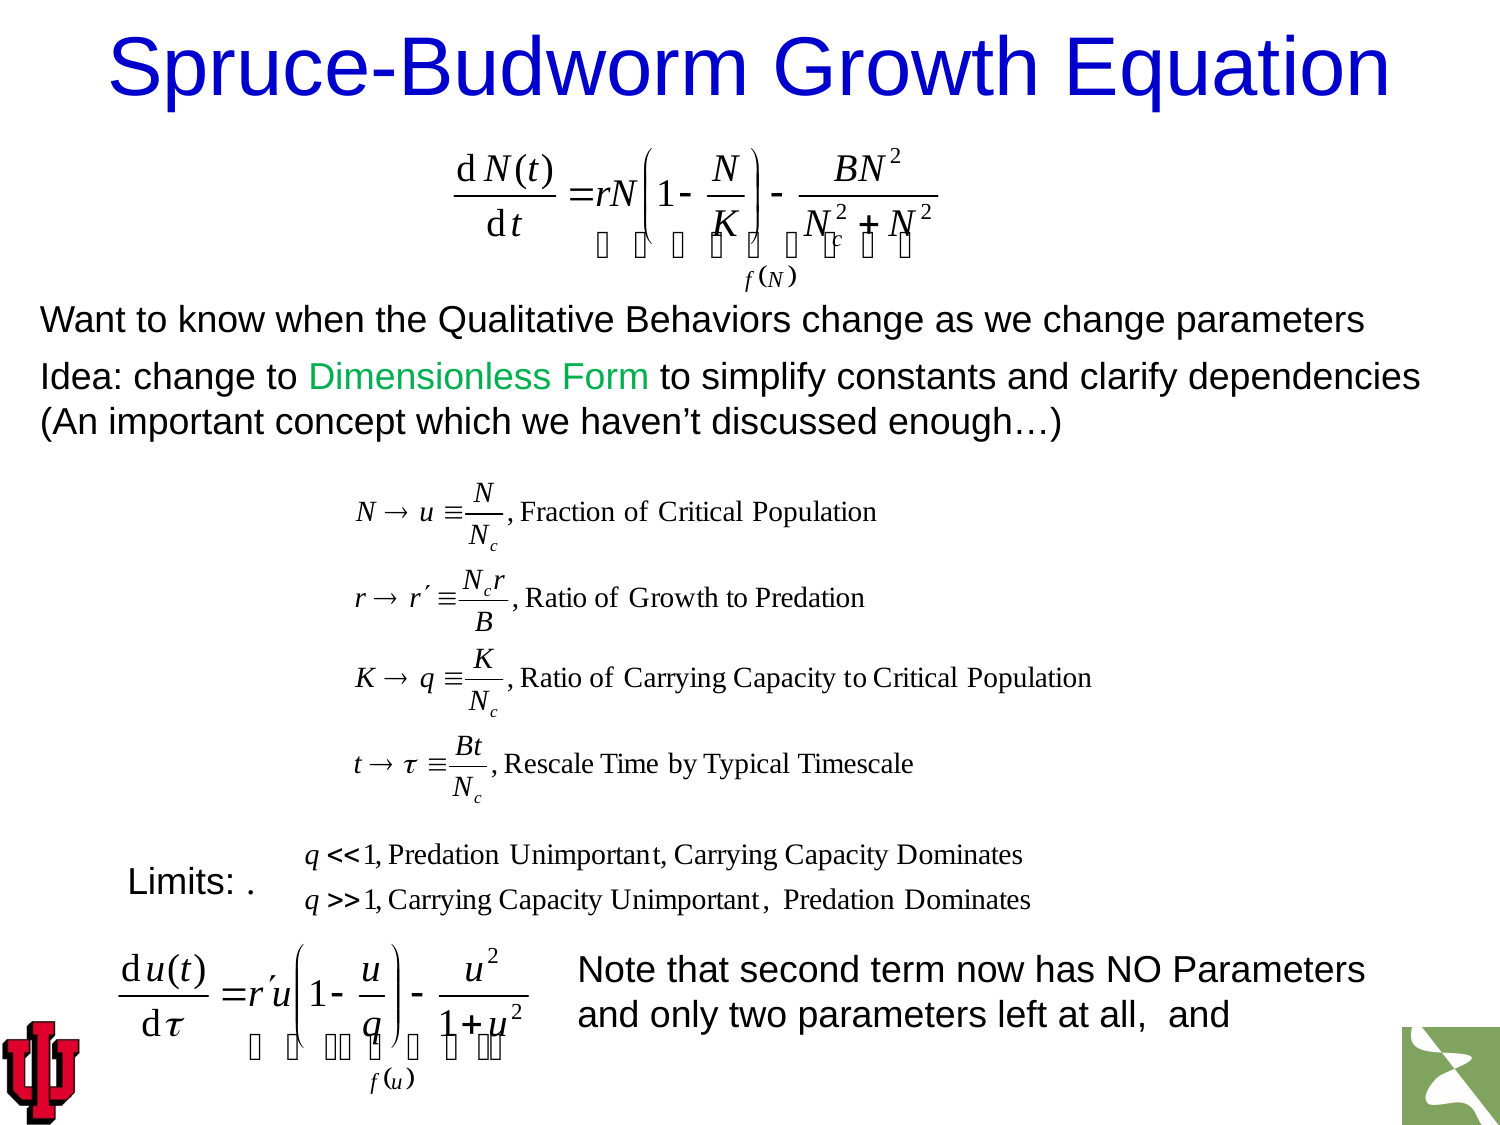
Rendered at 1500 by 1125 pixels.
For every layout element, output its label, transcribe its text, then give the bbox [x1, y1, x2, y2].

text_box Limits: . [112, 849, 294, 910]
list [447, 137, 948, 301]
title Spruce-Budworm Growth Equation [75, 0, 1425, 125]
picture [0, 1020, 80, 1125]
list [349, 474, 1100, 810]
picture [1402, 1027, 1500, 1125]
text_box Want to know when the Qualitative Behaviors change as we change parameters Idea: change to Dimensionless Form to simplify constants and clarify dependencies (An important concept which we haven’t discussed enough…) [24, 287, 1475, 450]
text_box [112, 937, 538, 1101]
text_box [299, 837, 1038, 923]
